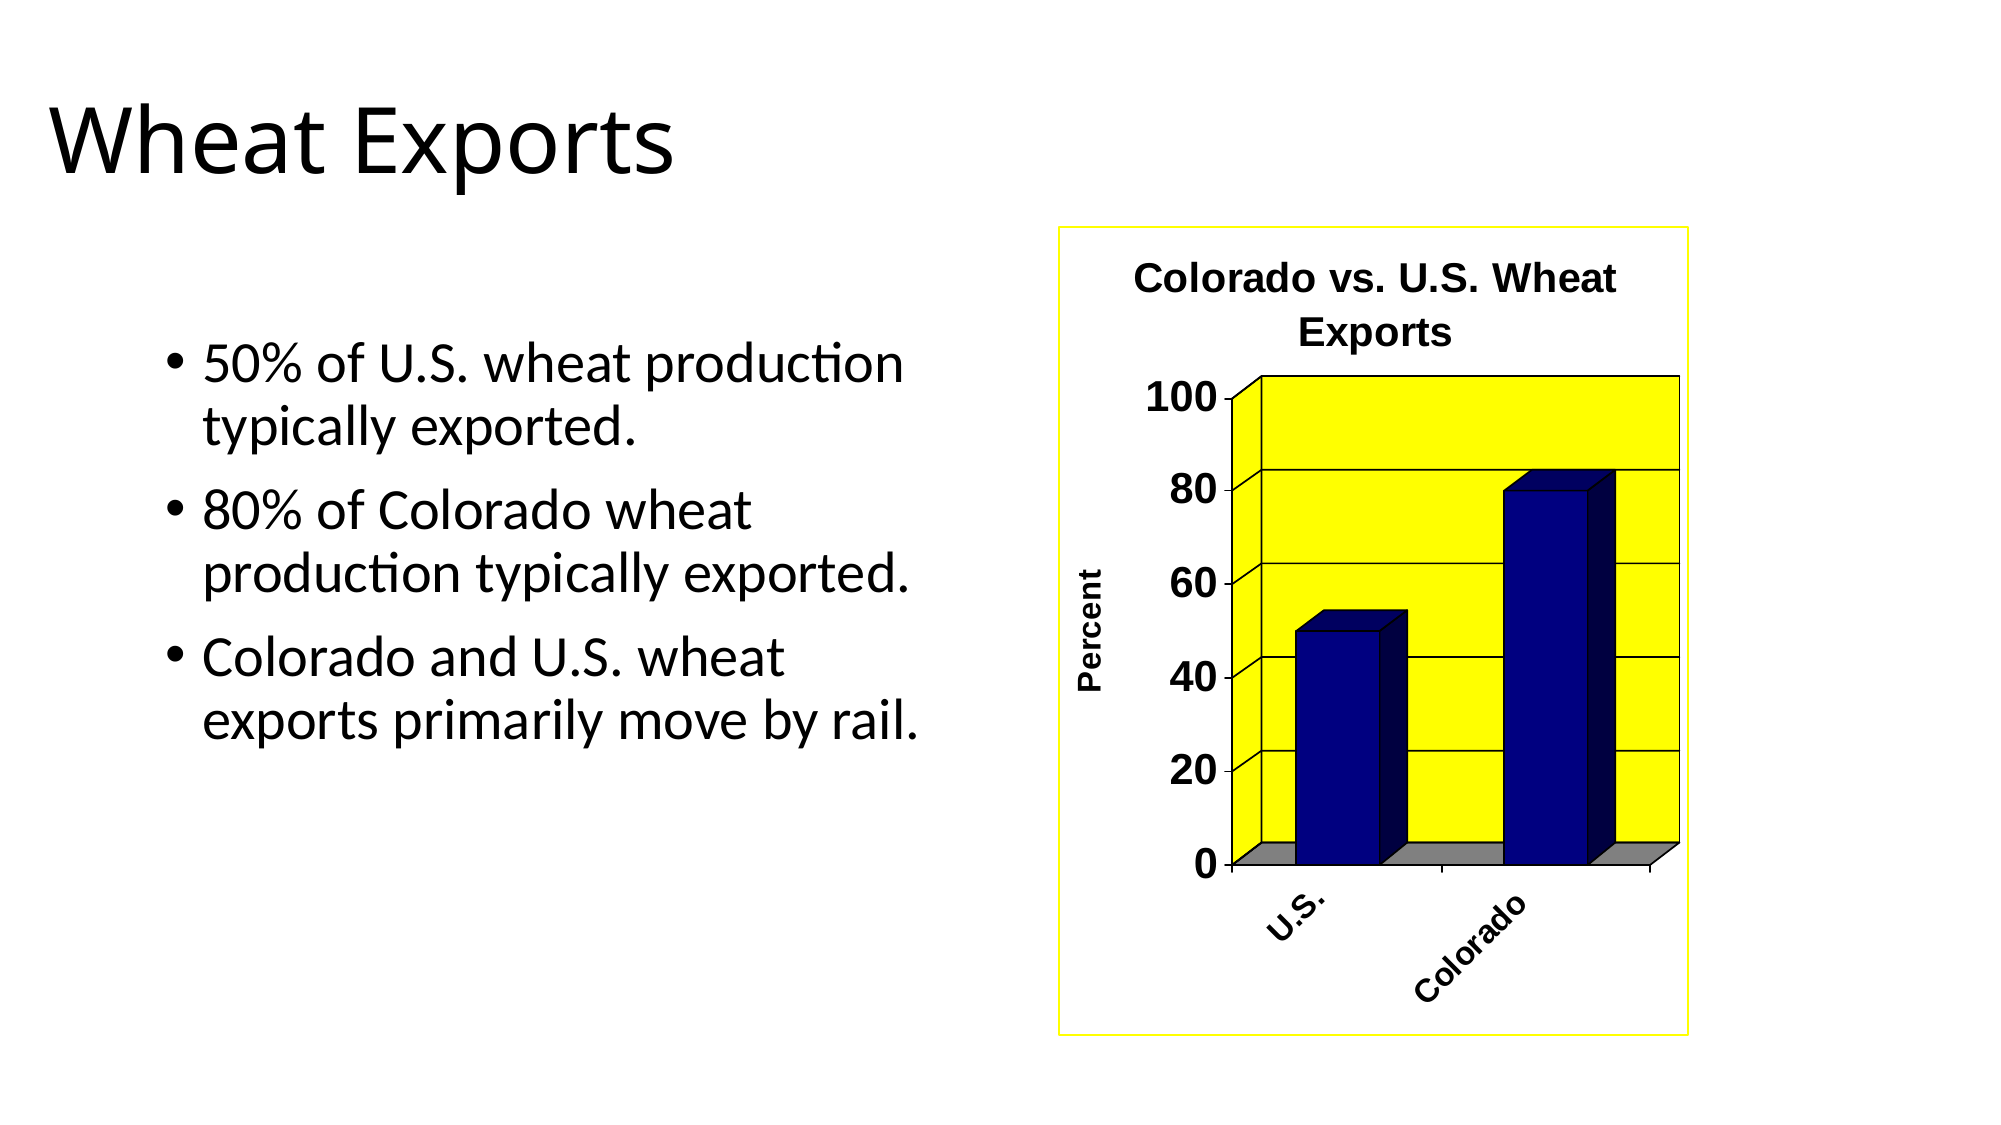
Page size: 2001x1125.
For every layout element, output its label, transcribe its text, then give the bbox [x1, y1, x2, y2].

list 50% of U.S. wheat production typically exported. 80% of Colorado wheat production typically exported. Colorado and U.S. wheat exports primarily move by rail. [150, 324, 984, 1000]
title Wheat Exports [33, 62, 1967, 225]
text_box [1049, 218, 1699, 1044]
